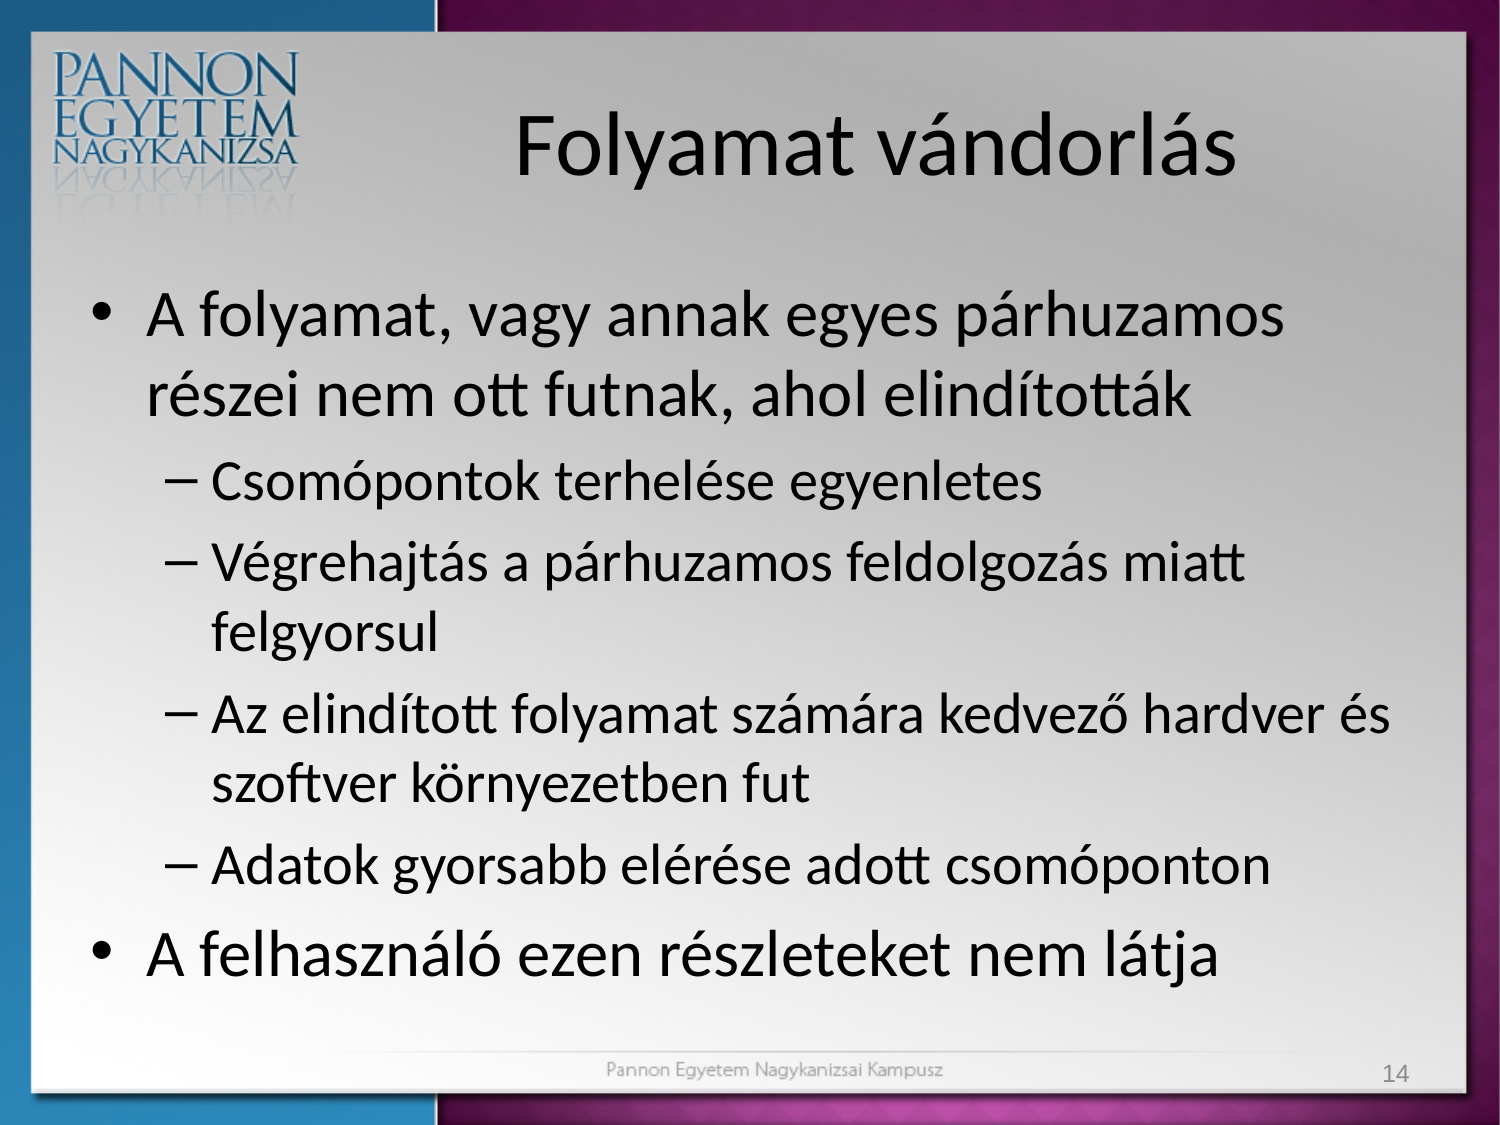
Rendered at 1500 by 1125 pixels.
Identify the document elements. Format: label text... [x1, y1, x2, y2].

picture [0, 0, 1500, 1125]
list A folyamat, vagy annak egyes párhuzamos részei nem ott futnak, ahol elindították Csomópontok terhelése egyenletes Végrehajtás a párhuzamos feldolgozás miatt felgyorsul Az elindított folyamat számára kedvező hardver és szoftver környezetben fut Adatok gyorsabb elérése adott csomóponton A felhasználó ezen részleteket nem látja [75, 262, 1425, 1038]
title Folyamat vándorlás [328, 45, 1425, 233]
slide_number 14 [1074, 1042, 1425, 1103]
